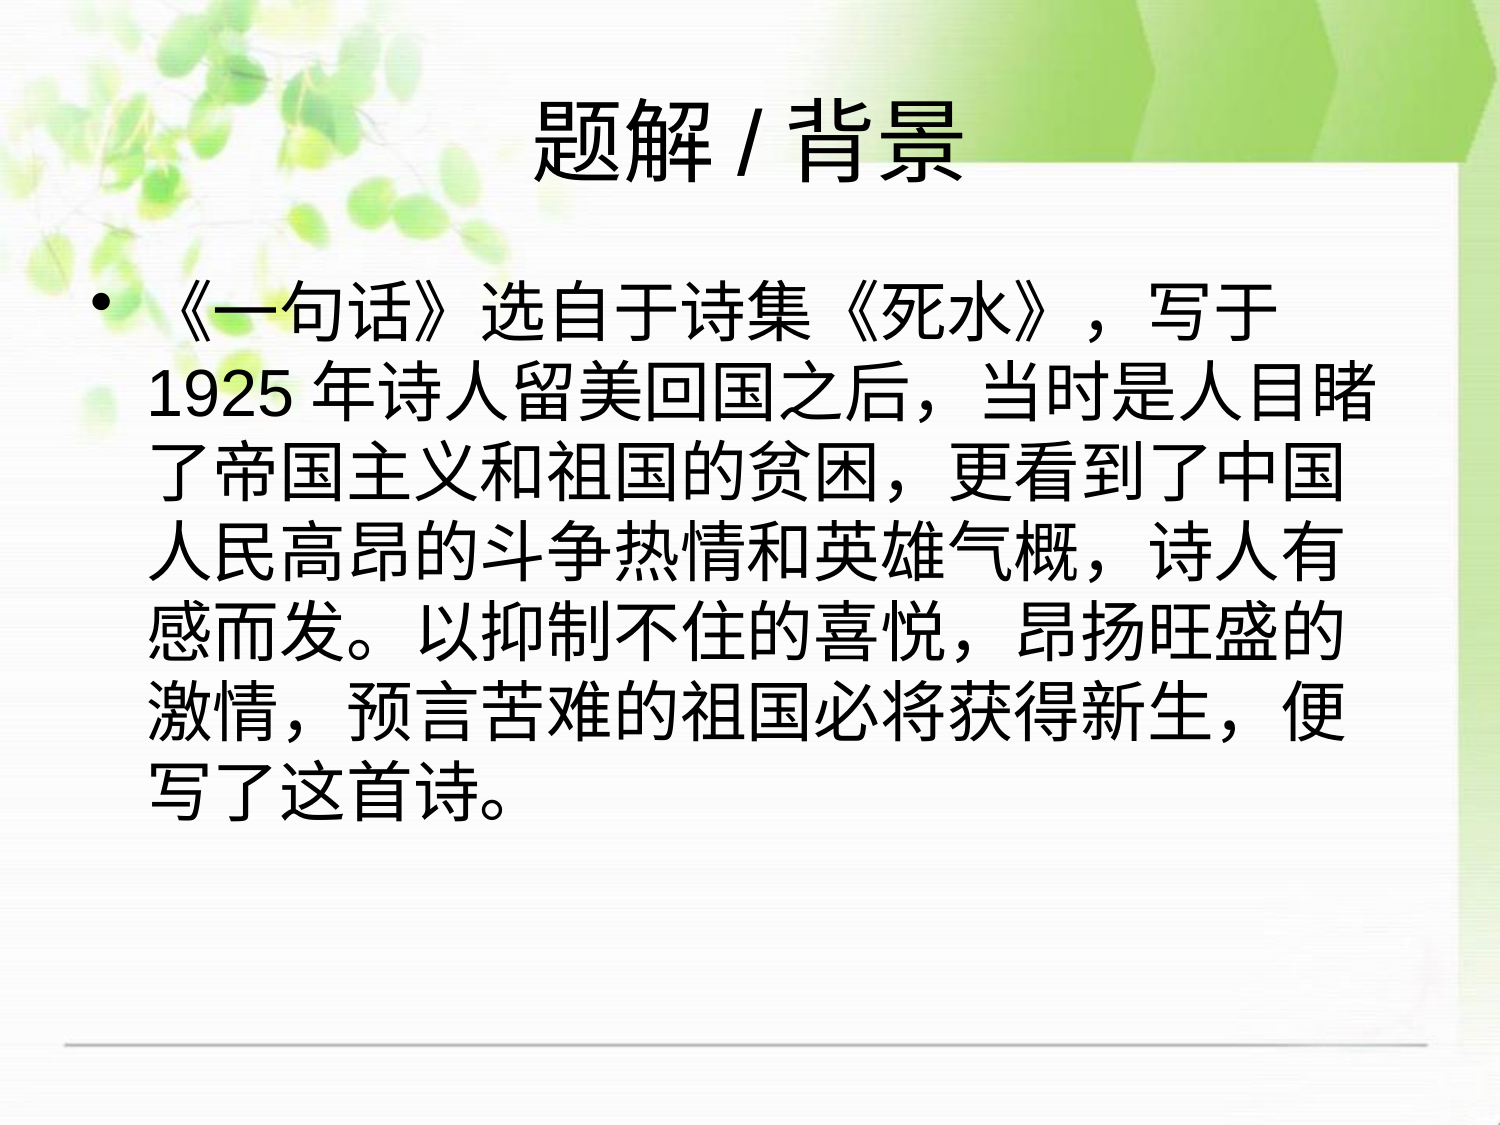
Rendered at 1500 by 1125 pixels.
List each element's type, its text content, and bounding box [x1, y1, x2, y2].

title 题解/背景 [75, 45, 1425, 233]
list 《一句话》选自于诗集《死水》，写于1925年诗人留美回国之后，当时是人目睹了帝国主义和祖国的贫困，更看到了中国人民高昂的斗争热情和英雄气概，诗人有感而发。以抑制不住的喜悦，昂扬旺盛的激情，预言苦难的祖国必将获得新生，便写了这首诗。 [75, 262, 1425, 1005]
picture [0, 0, 1500, 1125]
